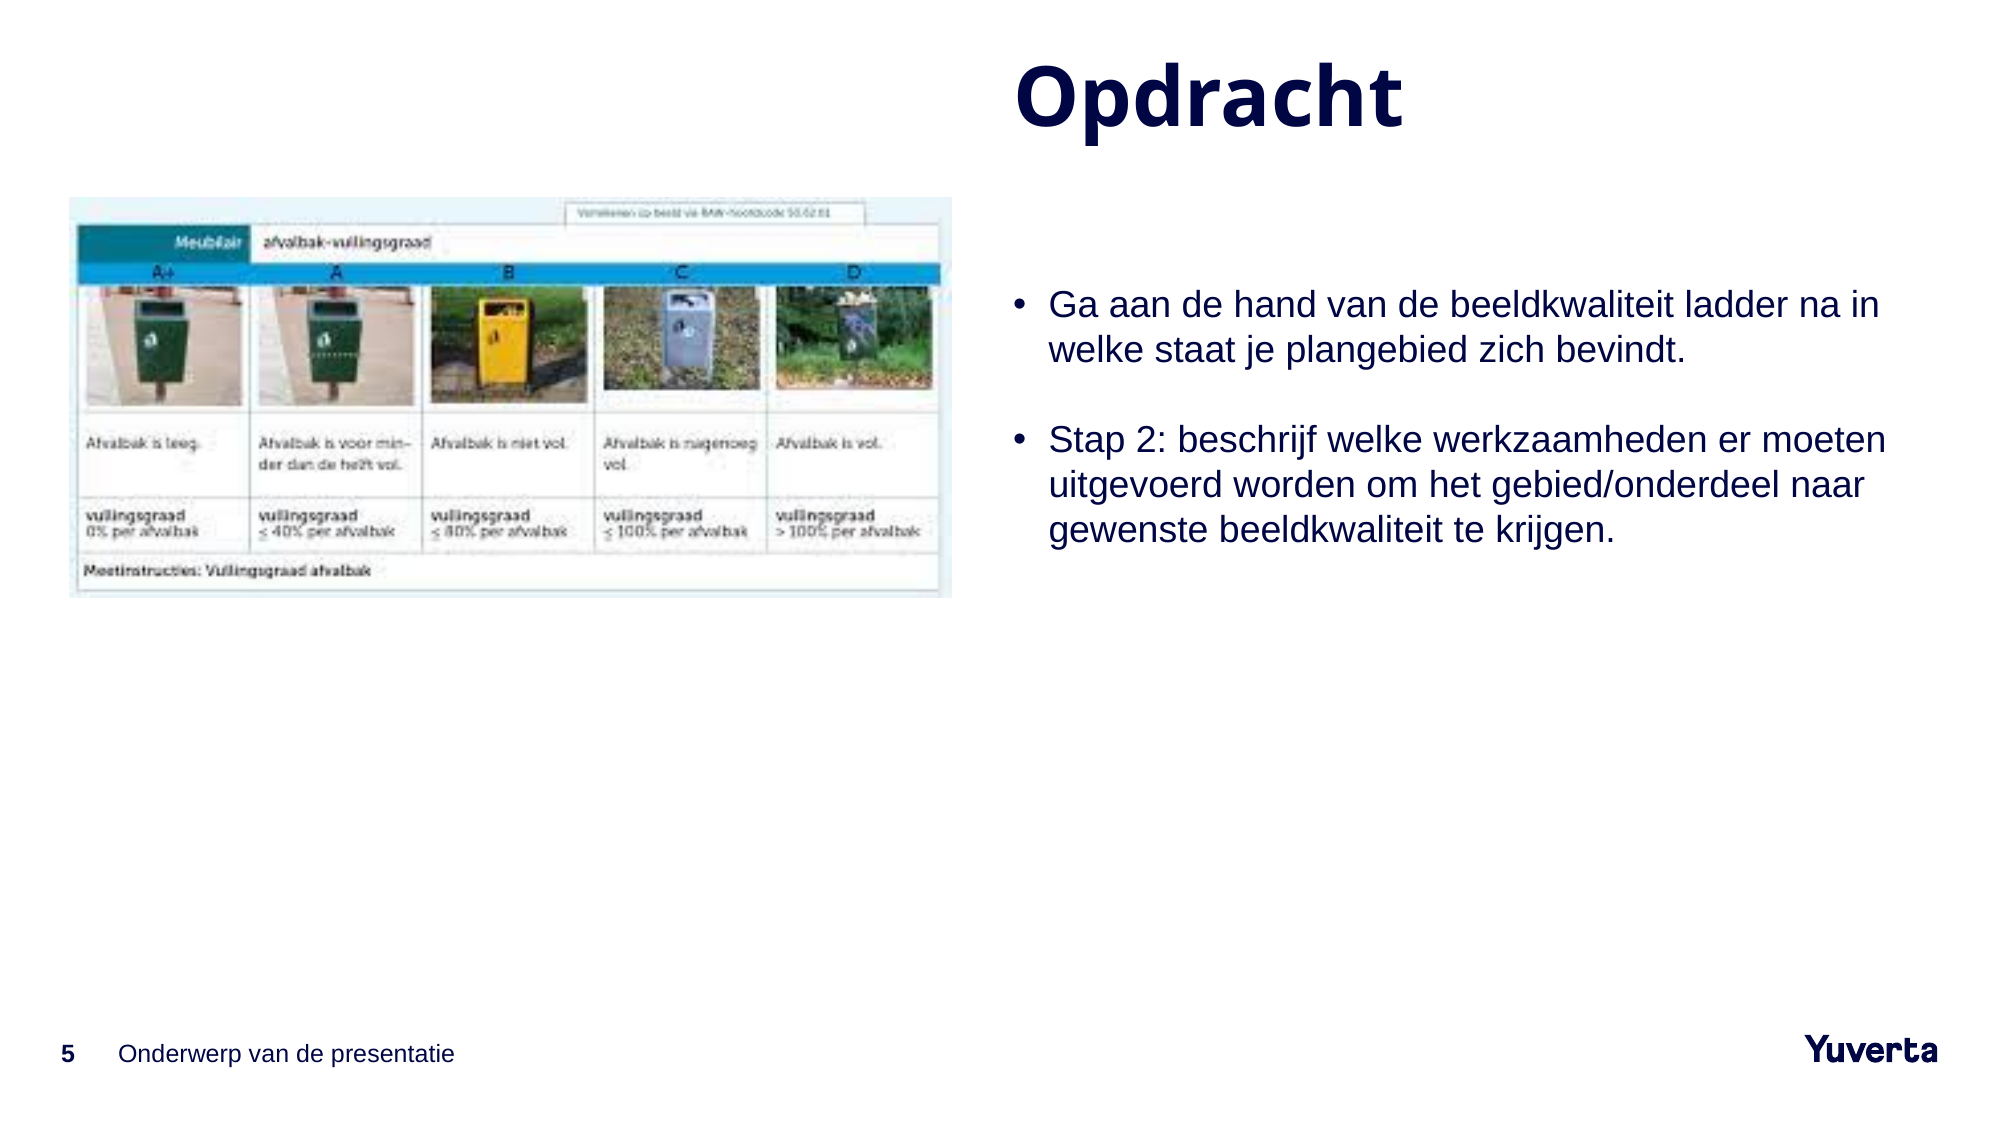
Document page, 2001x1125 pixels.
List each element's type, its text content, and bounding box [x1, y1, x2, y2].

footer Onderwerp van de presentatie [118, 1037, 987, 1073]
slide_number 5 [60, 1037, 113, 1073]
title Opdracht [1013, 48, 1938, 239]
list Ga aan de hand van de beeldkwaliteit ladder na in welke staat je plangebied zich bevindt. Stap 2: beschrijf welke werkzaamheden er moeten uitgevoerd worden om het gebied/onderdeel naar gewenste beeldkwaliteit te krijgen. [1013, 280, 1940, 1006]
picture [69, 197, 952, 598]
